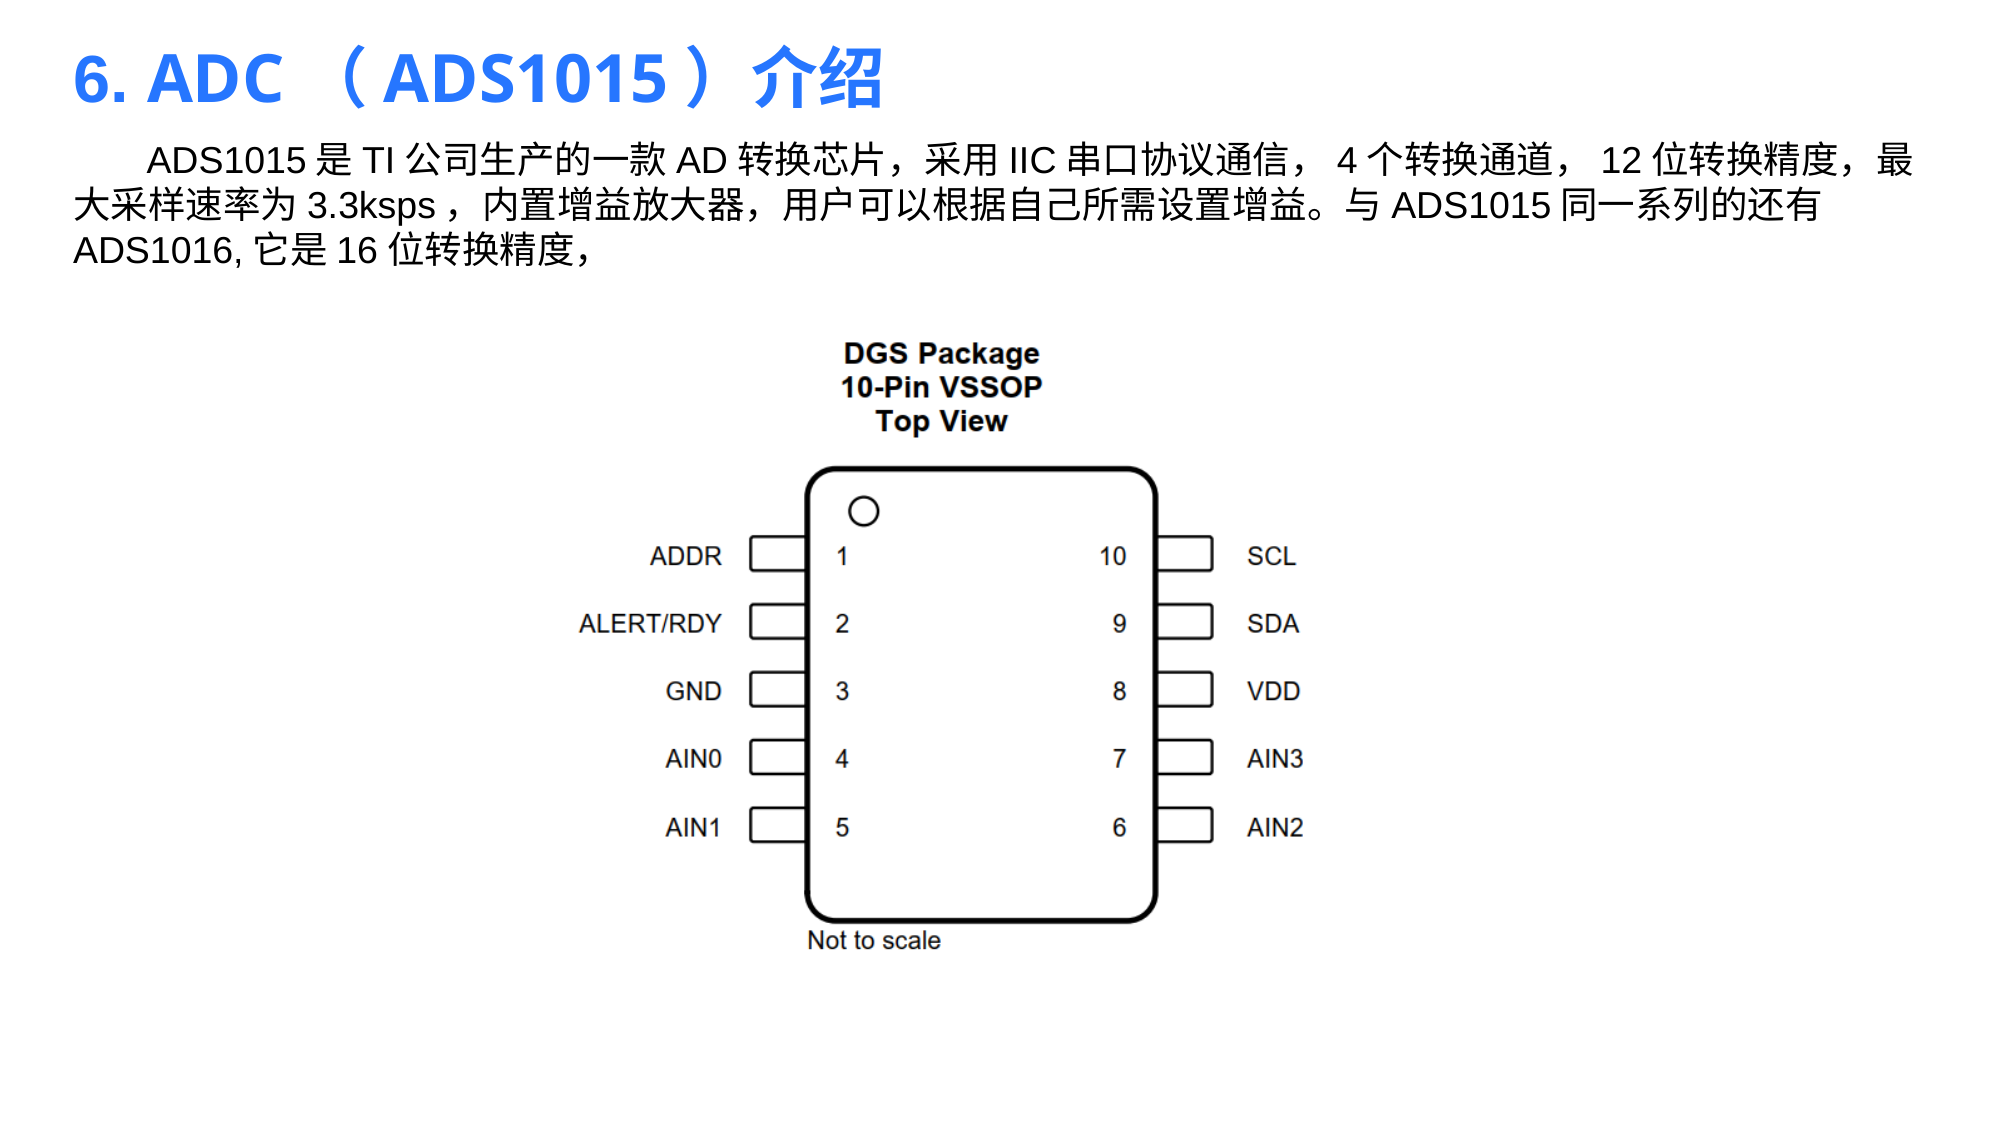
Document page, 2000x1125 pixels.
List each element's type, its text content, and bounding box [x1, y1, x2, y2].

text_box ADS1015是TI公司生产的一款AD转换芯片，采用IIC串口协议通信，4个转换通道，12位转换精度，最大采样速率为3.3ksps，内置增益放大器，用户可以根据自己所需设置增益。与ADS1015同一系列的还有ADS1016,它是16位转换精度， [58, 129, 1943, 279]
picture [550, 280, 1378, 964]
text_box 6. ADC（ADS1015）介绍 [58, 21, 1759, 129]
